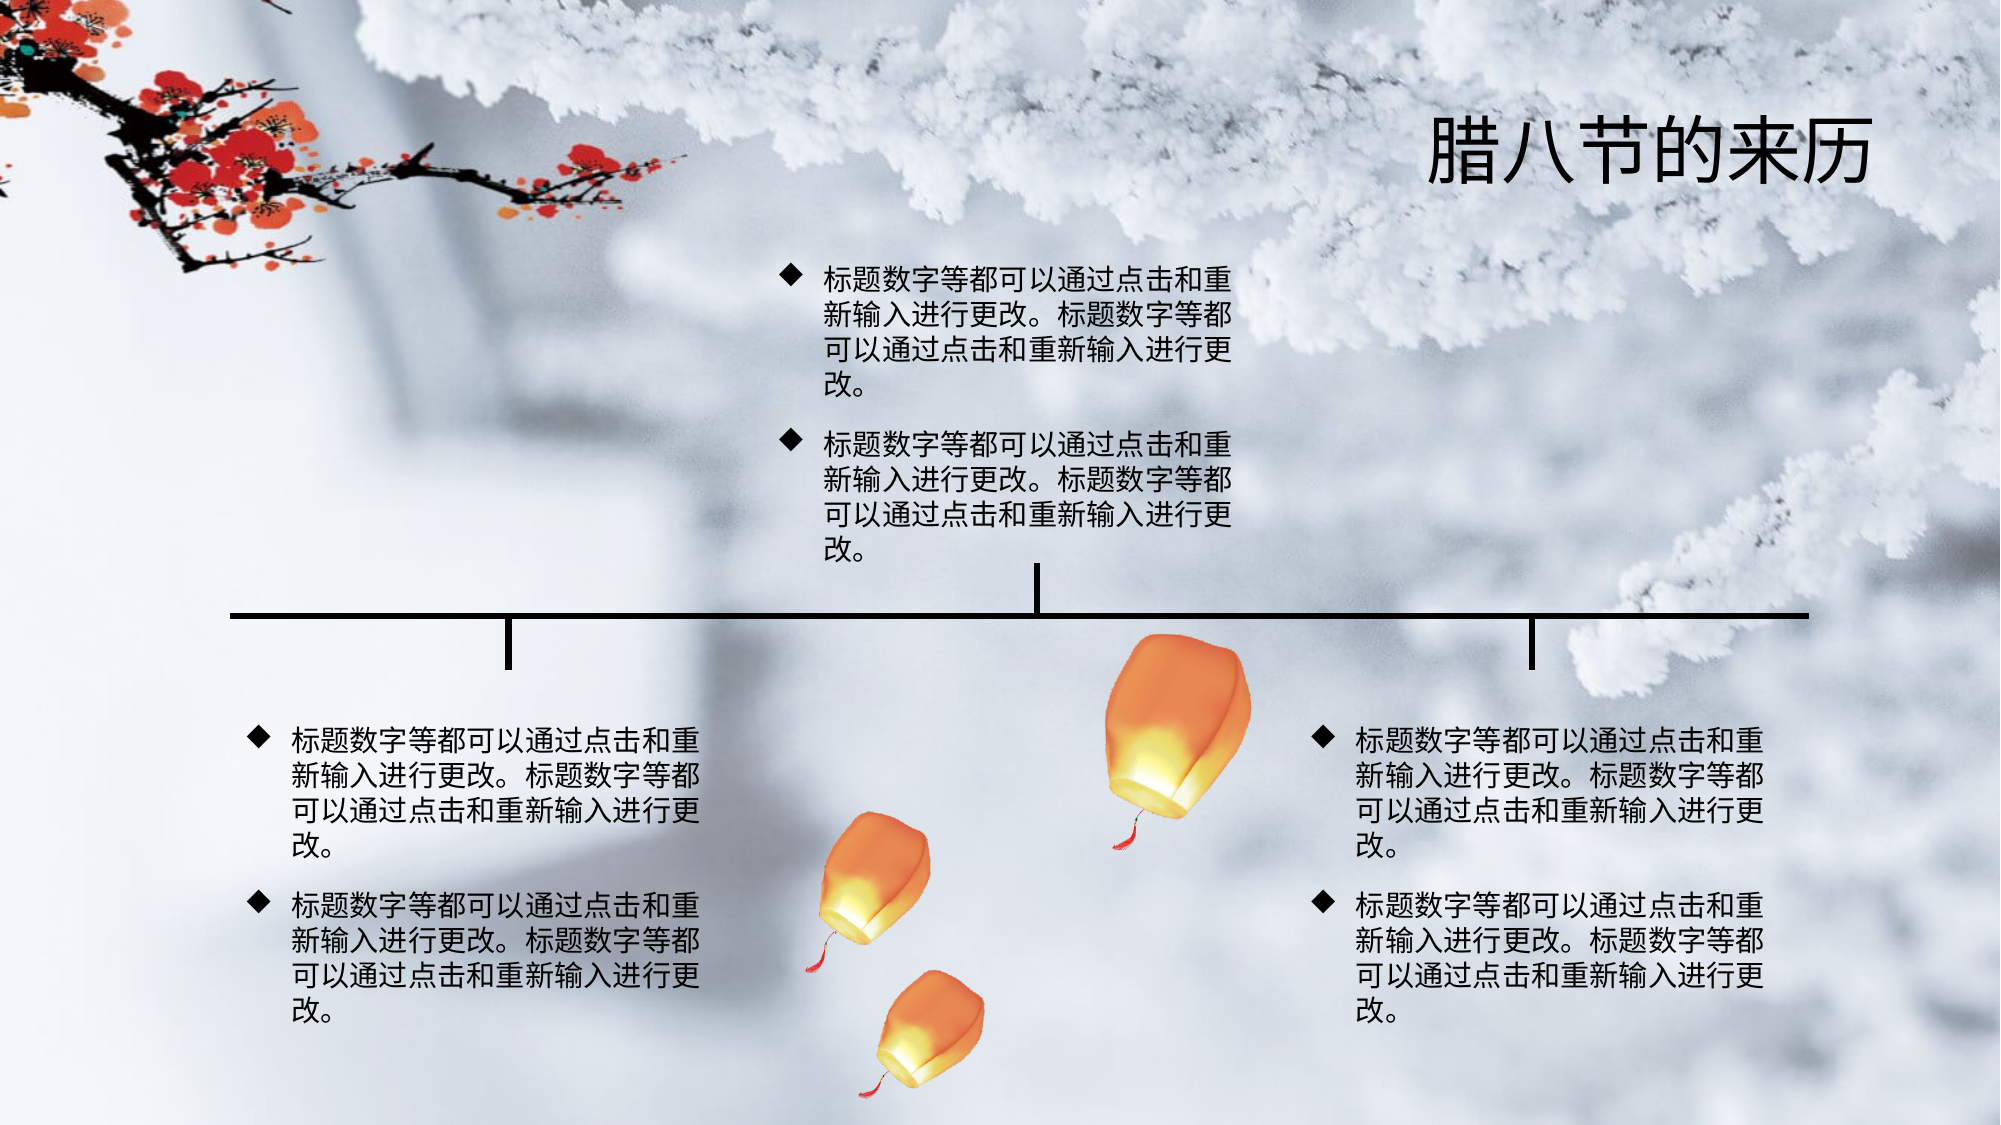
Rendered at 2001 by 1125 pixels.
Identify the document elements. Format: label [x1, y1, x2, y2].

picture [0, 0, 2000, 1125]
text_box [229, 562, 1810, 671]
